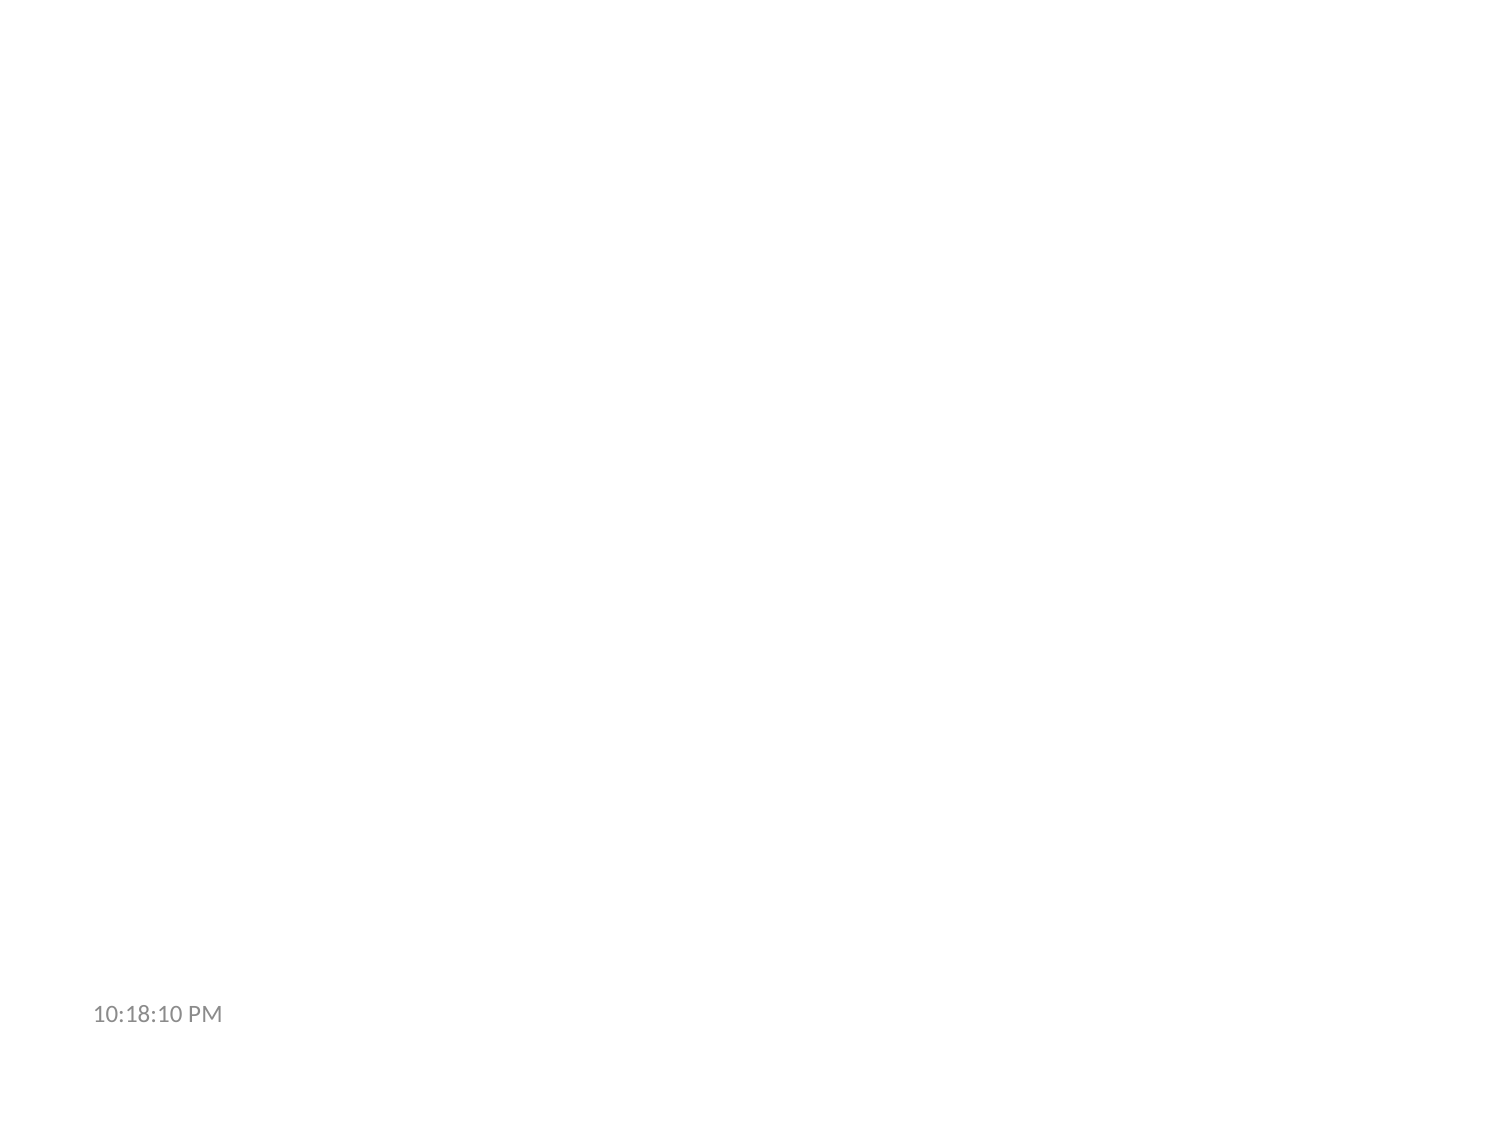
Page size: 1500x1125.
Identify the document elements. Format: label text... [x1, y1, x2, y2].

text_box 3:35:09 PM [77, 982, 428, 1043]
